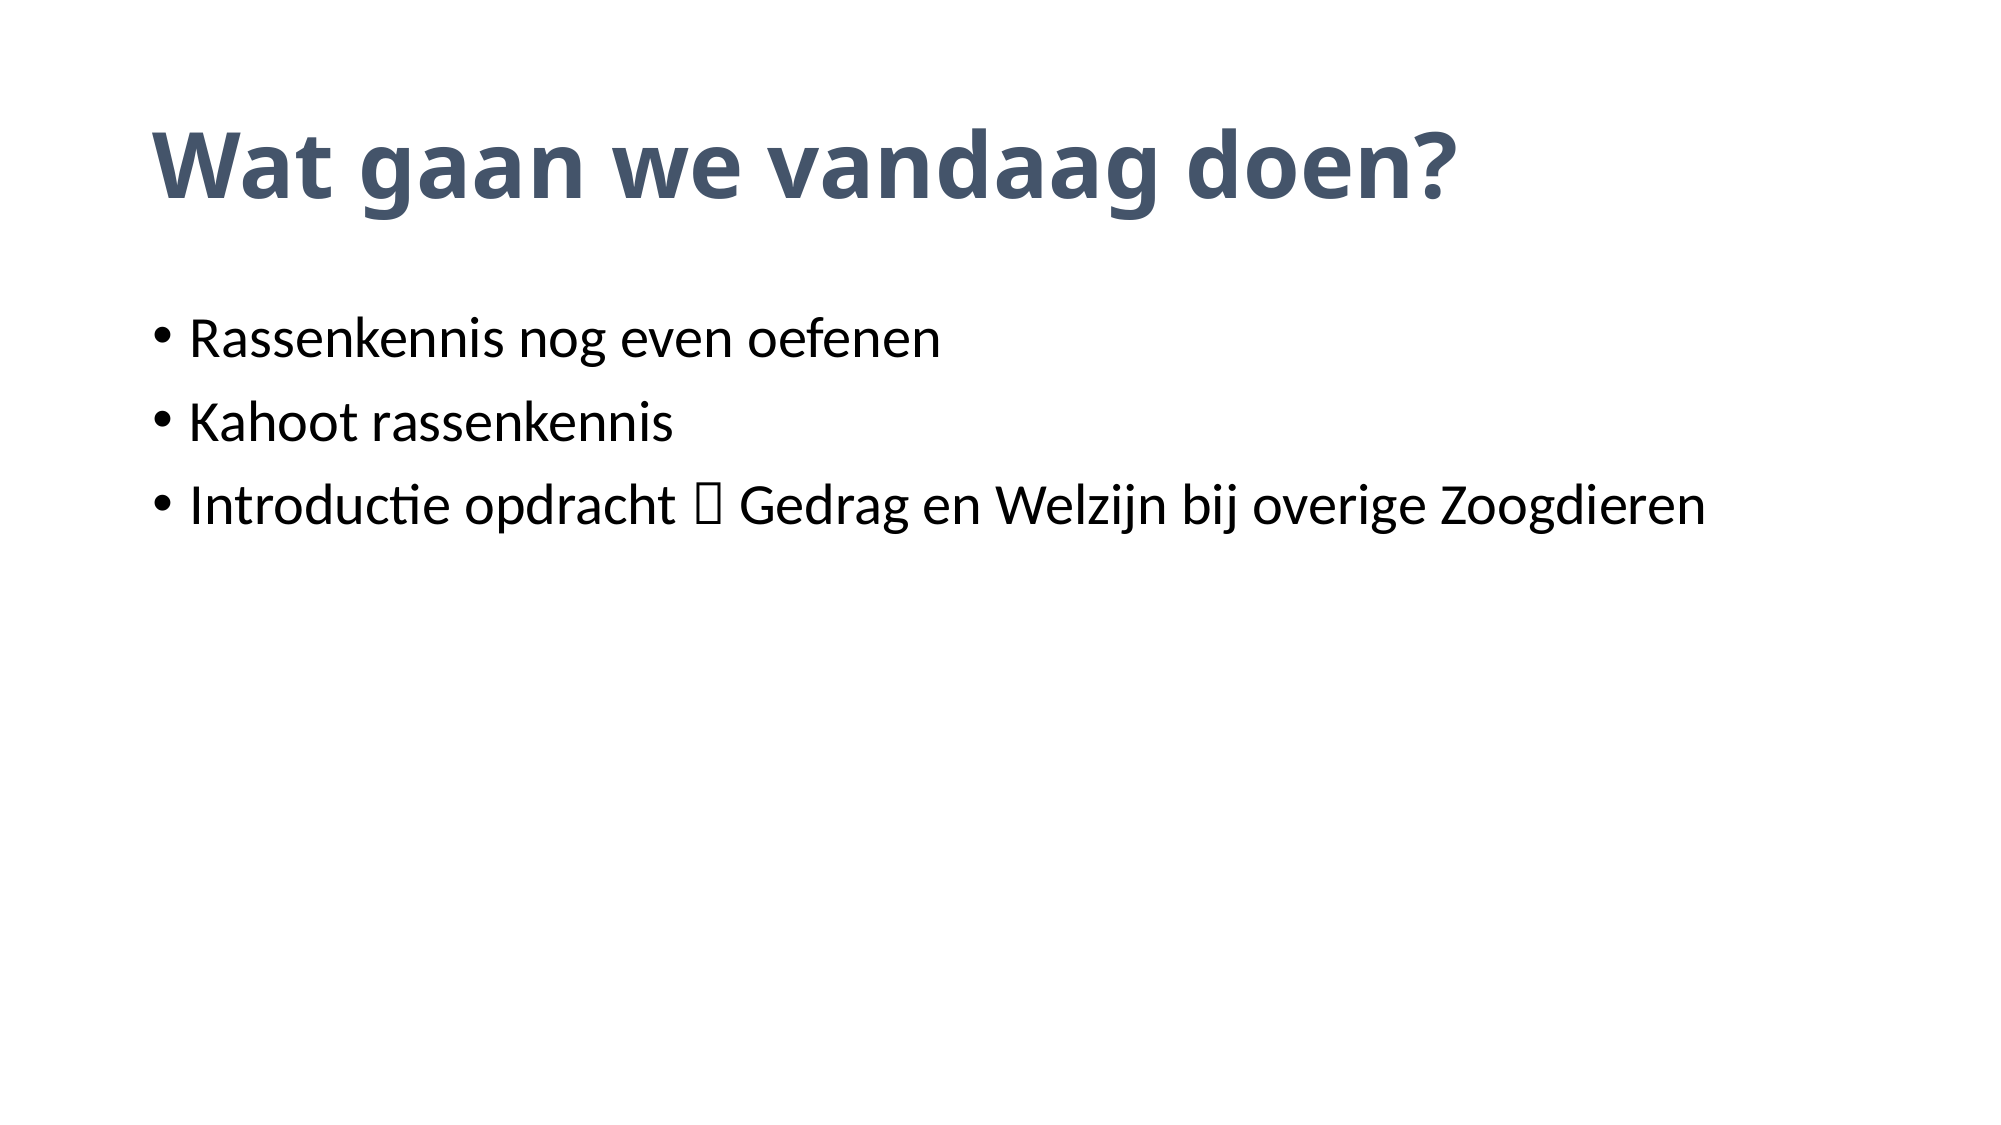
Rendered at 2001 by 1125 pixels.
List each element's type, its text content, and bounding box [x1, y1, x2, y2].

list Rassenkennis nog even oefenen Kahoot rassenkennis Introductie opdracht  Gedrag en Welzijn bij overige Zoogdieren [137, 299, 1863, 1014]
title Wat gaan we vandaag doen? [137, 59, 1863, 278]
